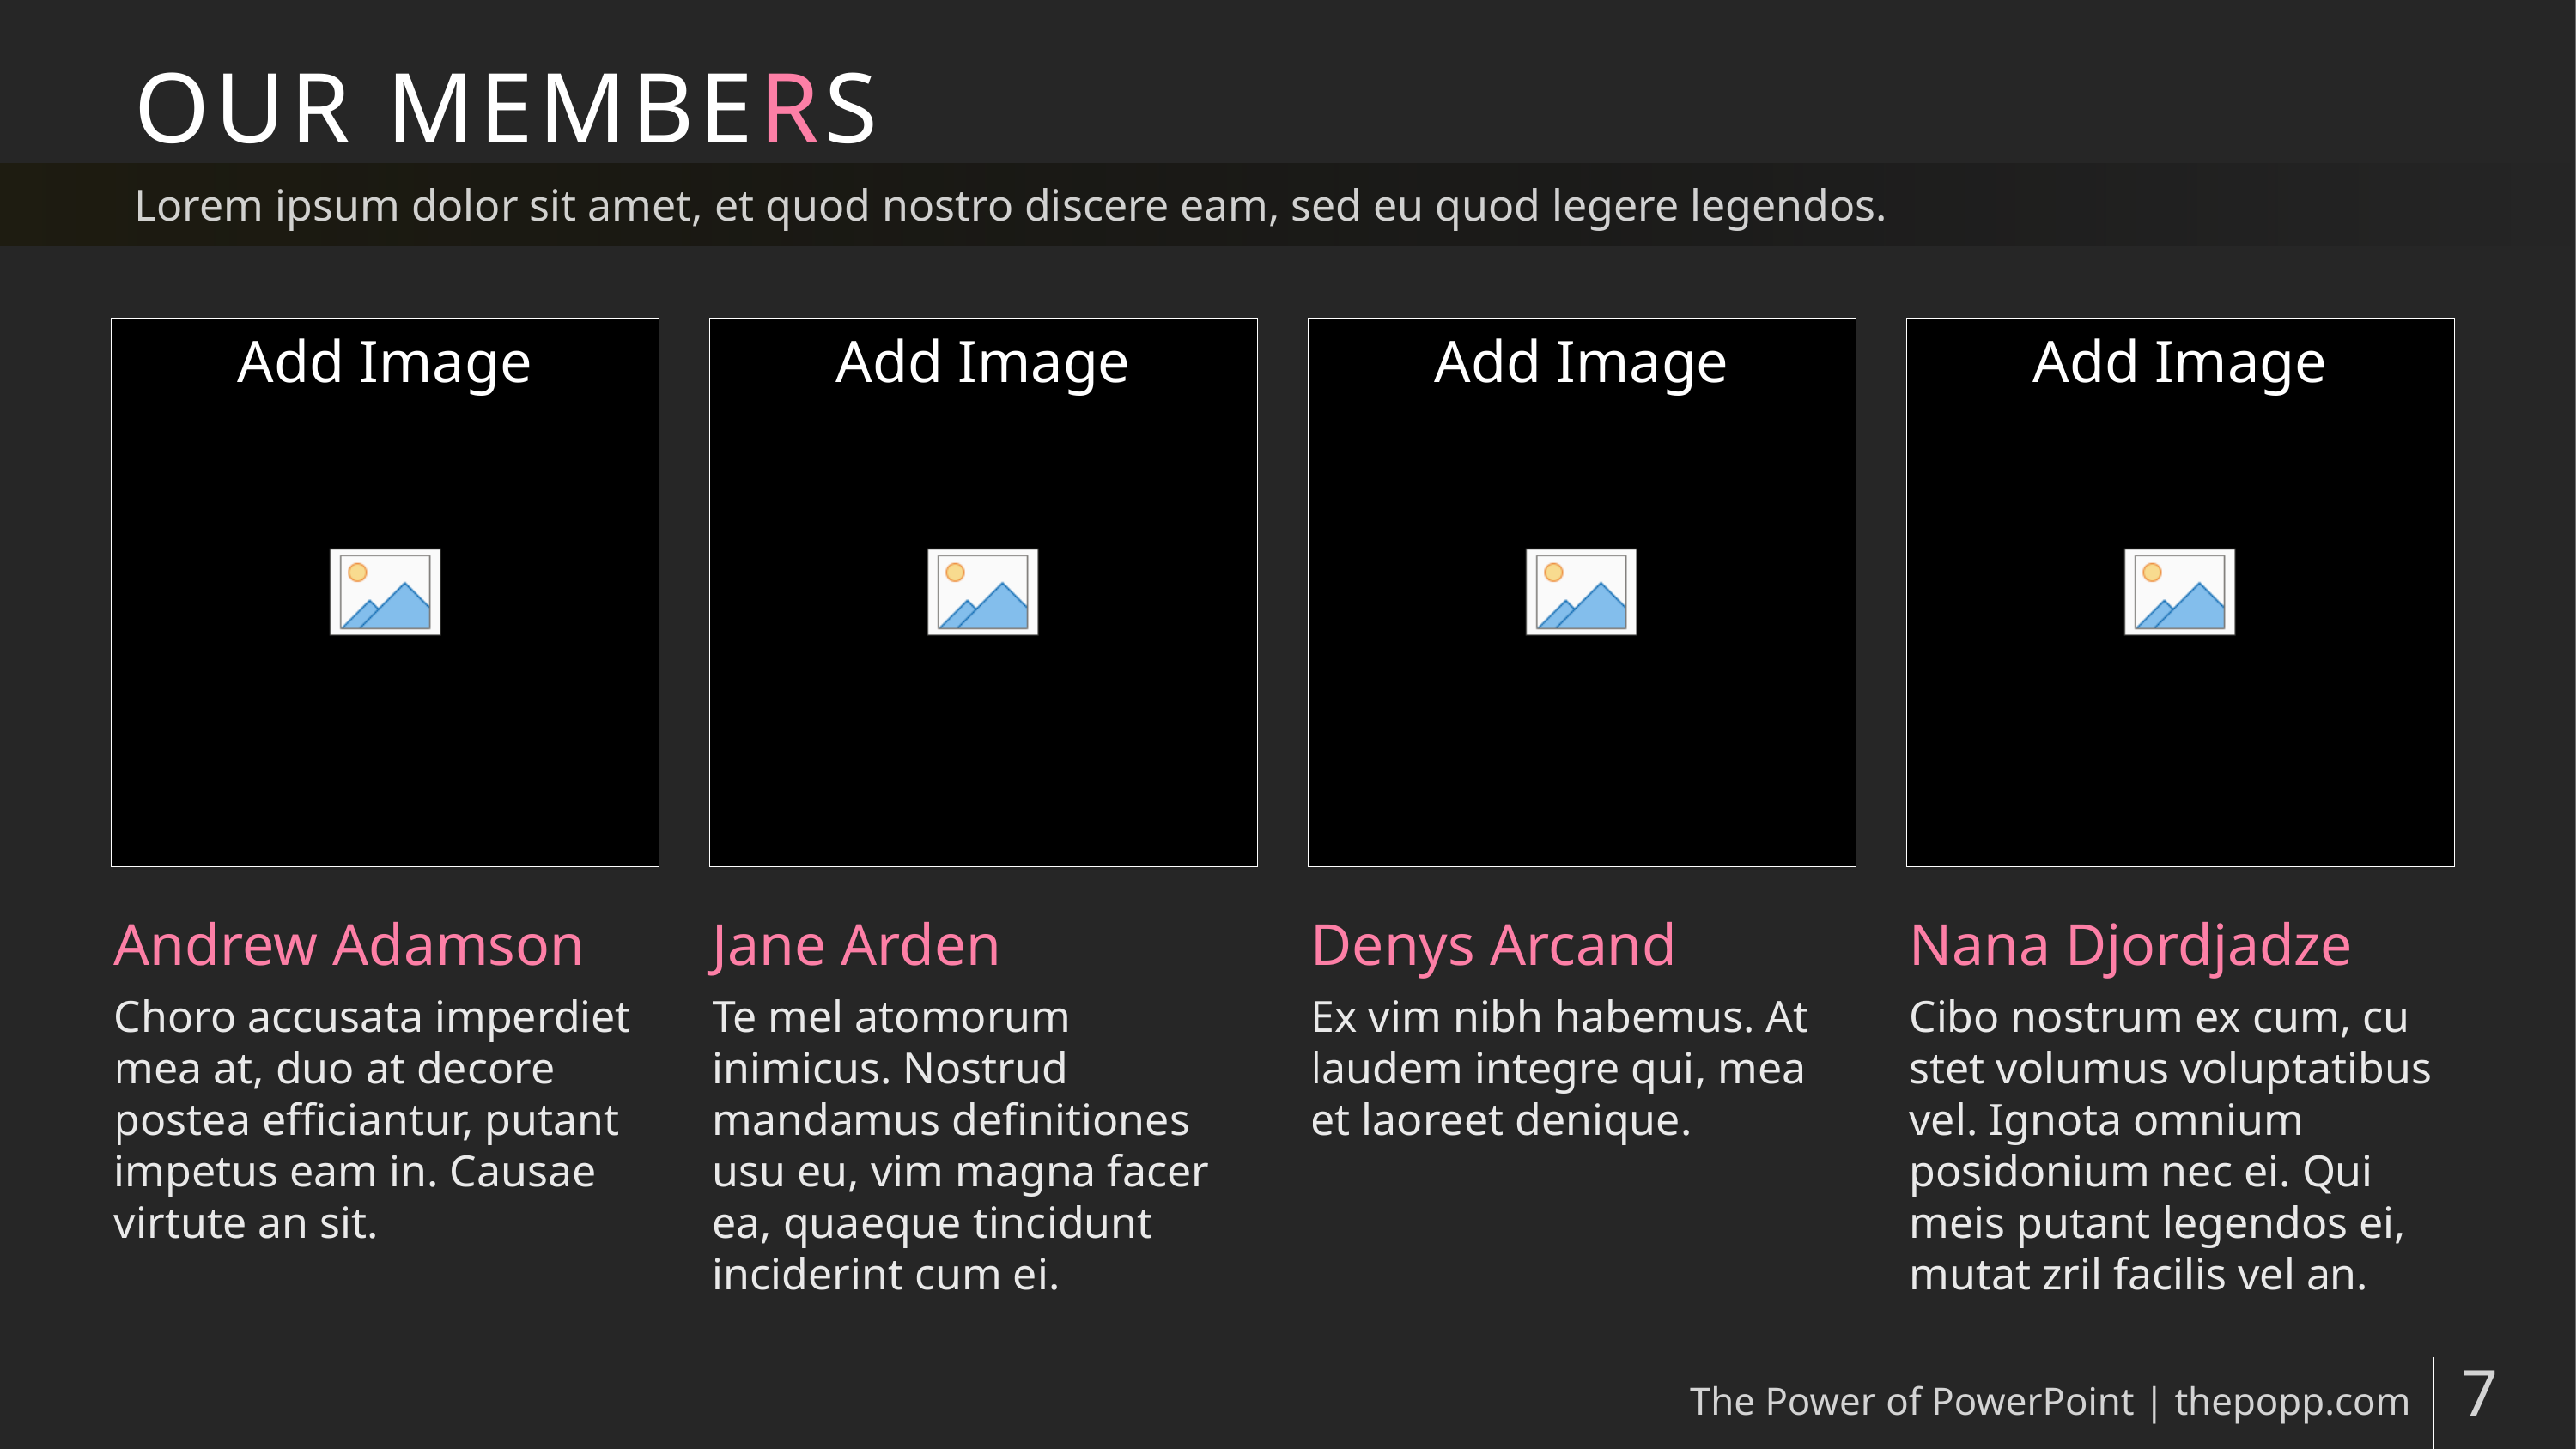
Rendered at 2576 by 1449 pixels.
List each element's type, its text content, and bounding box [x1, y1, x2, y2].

picture [1906, 318, 2455, 867]
slide_number 7 [2438, 1357, 2576, 1434]
list Ex vim nibh habemus. At laudem integre qui, mea et laoreet denique. [1287, 978, 1867, 1303]
picture [1308, 318, 1856, 867]
list Cibo nostrum ex cum, cu stet volumus voluptatibus vel. Ignota omnium posidonium nec ei. Qui meis putant legendos ei, mutat zril facilis vel an. [1886, 978, 2465, 1303]
list Nana Djordjadze [1886, 896, 2506, 988]
list Andrew Adamson [91, 896, 689, 988]
picture [709, 318, 1258, 867]
list Te mel atomorum inimicus. Nostrud mandamus definitiones usu eu, vim magna facer ea, quaeque tincidunt inciderint cum ei. [689, 978, 1268, 1303]
list Jane Arden [689, 896, 1287, 988]
footer The Power of PowerPoint | thepopp.com [922, 1356, 2434, 1434]
list Lorem ipsum dolor sit amet, et quod nostro discere eam, sed eu quod legere legendos. [111, 167, 2404, 248]
picture [111, 318, 659, 867]
title OUR MEMBERS [111, 0, 2430, 174]
list Choro accusata imperdiet mea at, duo at decore postea efficiantur, putant impetus eam in. Causae virtute an sit. [91, 978, 670, 1303]
list Denys Arcand [1287, 896, 1886, 988]
